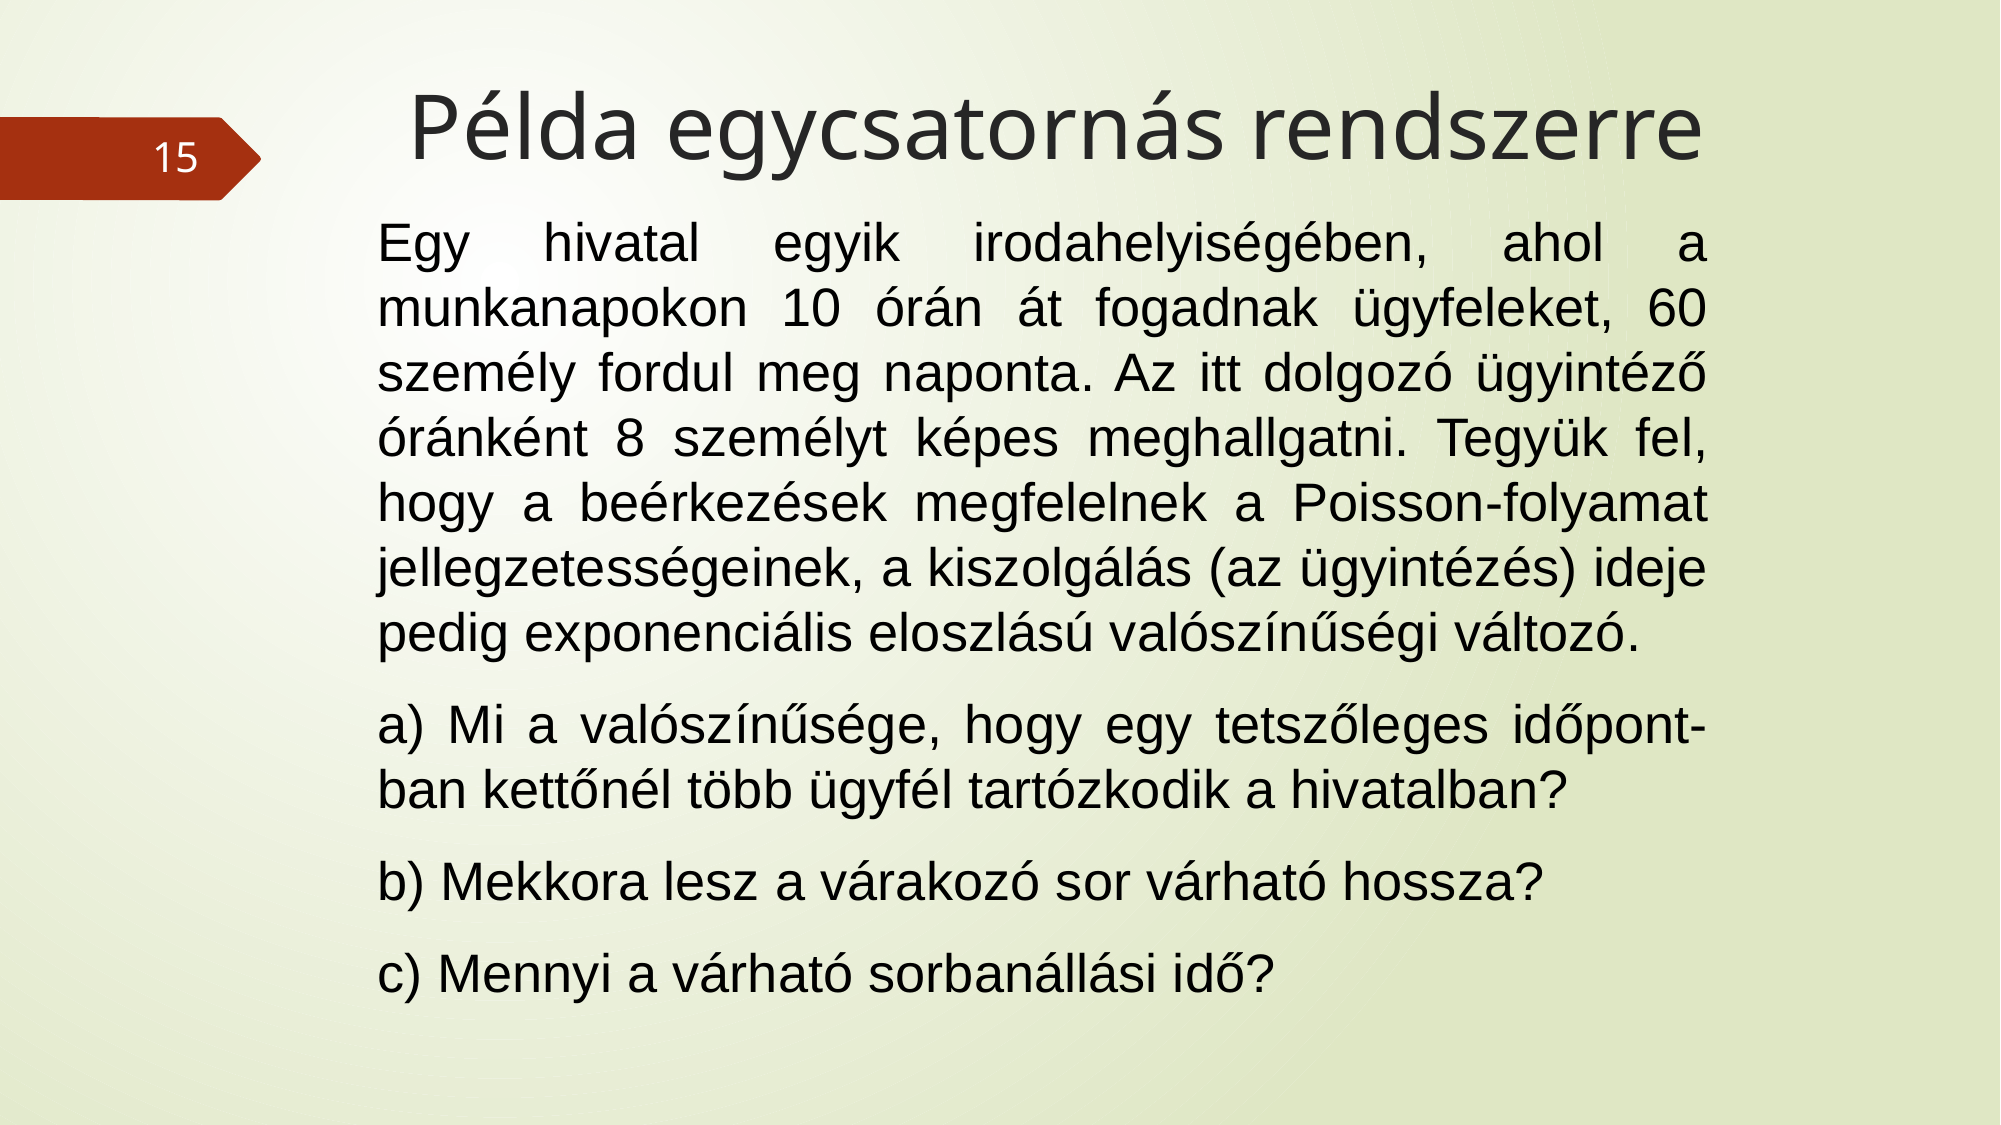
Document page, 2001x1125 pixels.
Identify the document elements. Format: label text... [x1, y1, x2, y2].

title Példa egycsatornás rendszerre [392, 62, 1732, 188]
text_box Egy hivatal egyik irodahelyiségében, ahol a munkanapokon 10 órán át fogadnak ügyfeleket, 60 személy fordul meg naponta. Az itt dolgozó ügyintéző óránként 8 személyt képes meghallgatni. Tegyük fel, hogy a beérkezések megfelelnek a Poisson-folyamat jellegzetességeinek, a kiszolgálás (az ügyintézés) ideje pedig exponenciális eloszlású valószínűségi változó. Mi a valószínűsége, hogy egy tetszőleges időpont-ban kettőnél több ügyfél tartózkodik a hivatalban? Mekkora lesz a várakozó sor várható hossza? Mennyi a várható sorbanállási idő? [362, 200, 1725, 1011]
slide_number 15 [87, 129, 216, 190]
